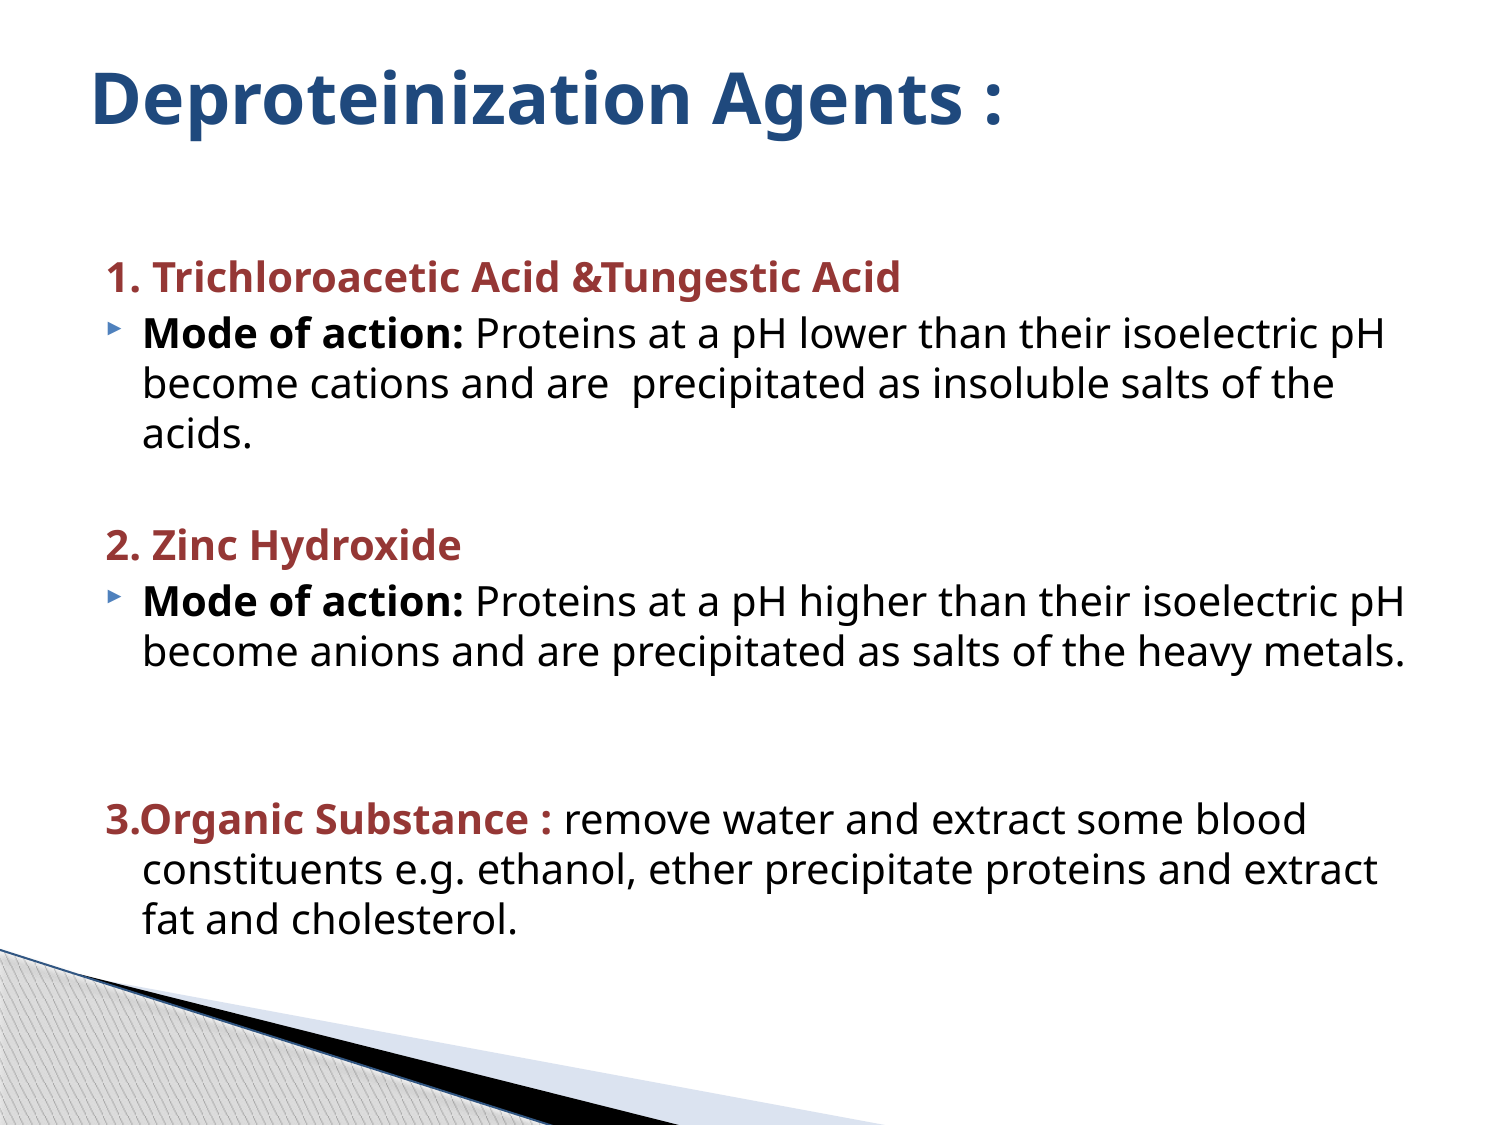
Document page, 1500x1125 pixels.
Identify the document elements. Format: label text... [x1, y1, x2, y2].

title Deproteinization Agents : [75, 45, 1425, 233]
list 1. Trichloroacetic Acid &Tungestic Acid Mode of action: Proteins at a pH lower than their isoelectric pH become cations and are precipitated as insoluble salts of the acids. 2. Zinc Hydroxide Mode of action: Proteins at a pH higher than their isoelectric pH become anions and are precipitated as salts of the heavy metals. 3.Organic Substance : remove water and extract some blood constituents e.g. ethanol, ether precipitate proteins and extract fat and cholesterol. [75, 243, 1425, 986]
